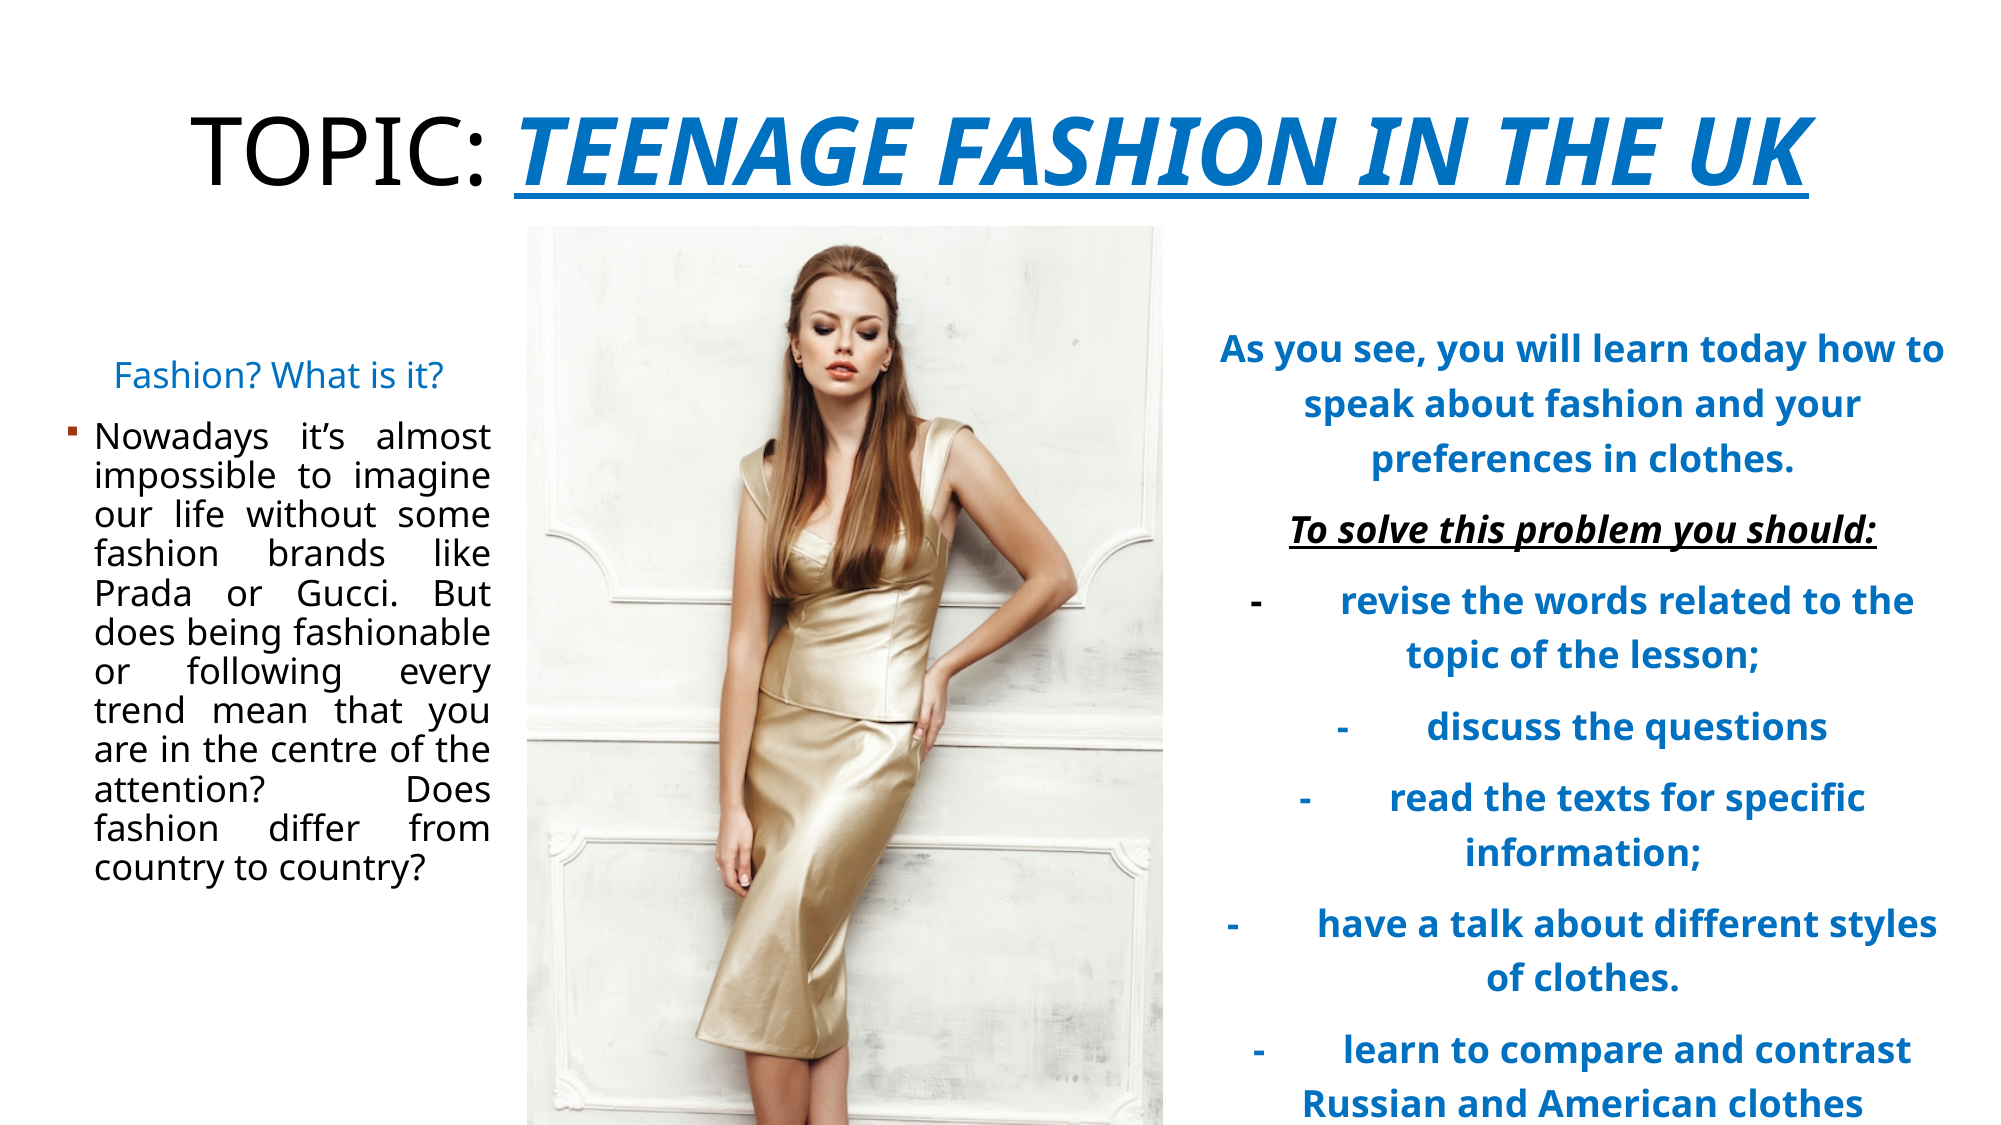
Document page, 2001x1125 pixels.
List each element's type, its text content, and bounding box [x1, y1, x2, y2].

picture [527, 228, 1163, 1125]
table_header As you see, you will learn today how to speak about fashion and your preferences in clothes. To solve this problem you should: - revise the words related to the topic of the lesson; - discuss the questions - read the texts for specific information; - have a talk about different styles of clothes. - learn to compare and contrast Russian and American clothes preferences. [1207, 320, 1959, 1125]
list Fashion? What is it? Nowadays it’s almost impossible to imagine our life without some fashion brands like Prada or Gucci. But does being fashionable or following every trend mean that you are in the centre of the attention? Does fashion differ from country to country? [50, 349, 507, 935]
title Topic: Teenage fashion in the UK [175, 79, 1826, 344]
